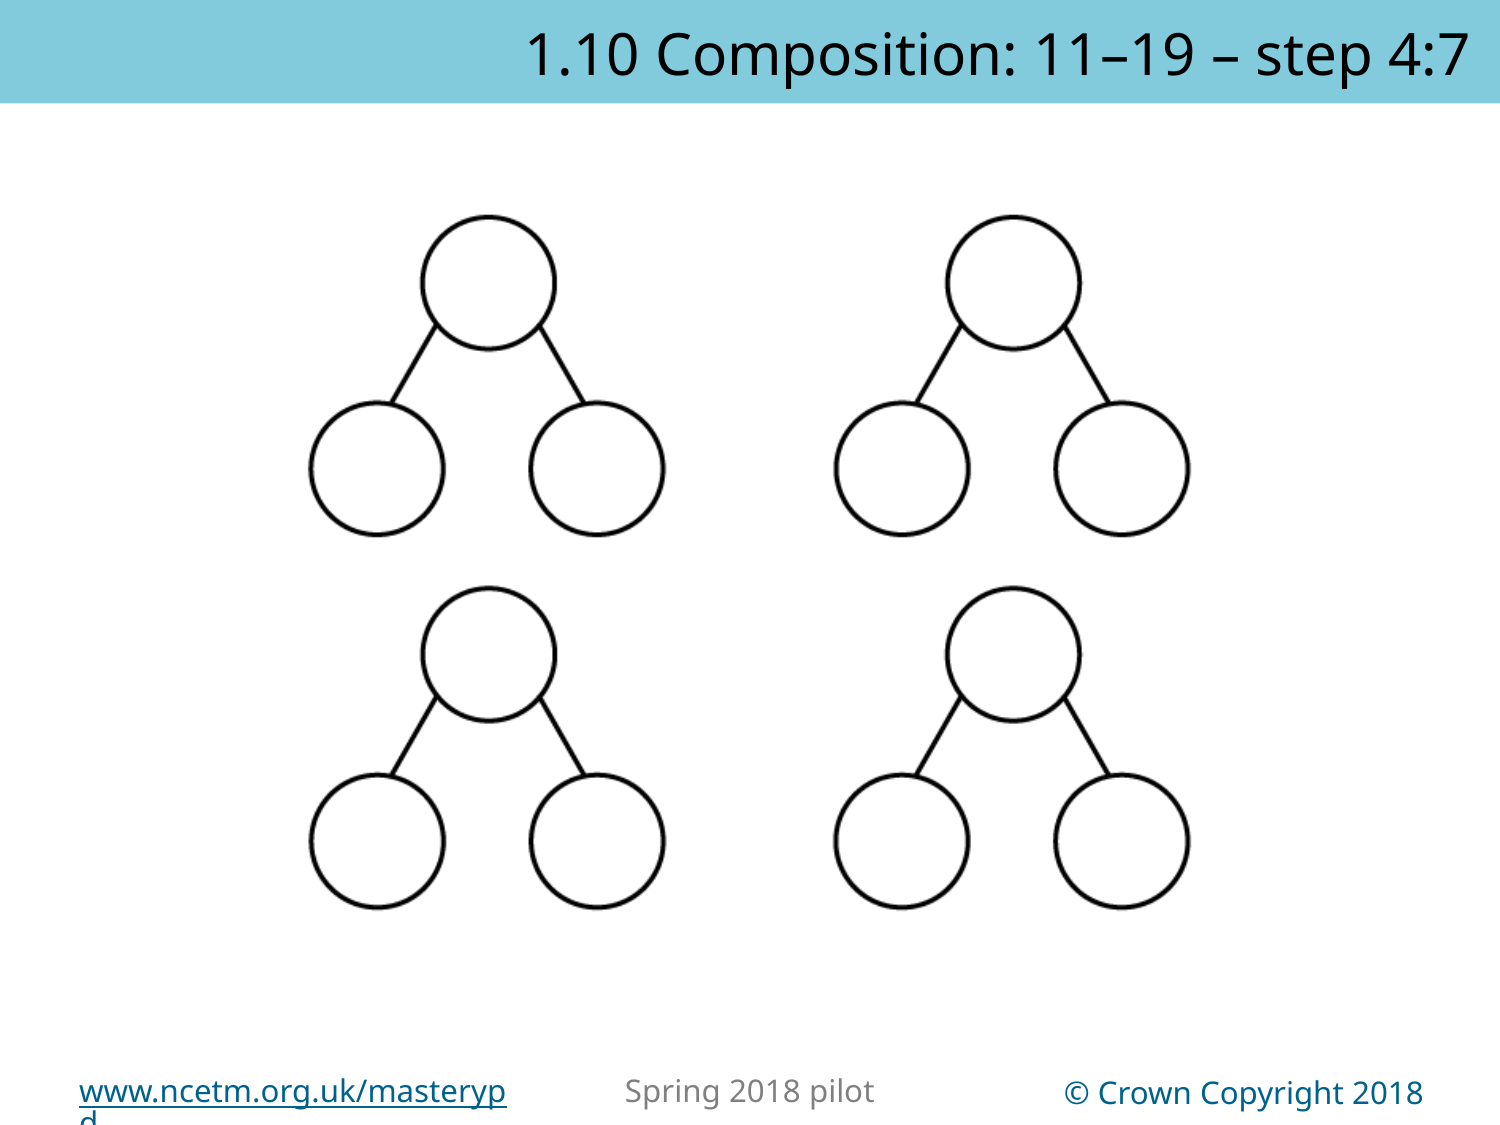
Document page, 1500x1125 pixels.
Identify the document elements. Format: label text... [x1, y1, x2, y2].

picture [767, 192, 1223, 540]
picture [802, 562, 1223, 953]
picture [96, 192, 703, 540]
picture [277, 562, 727, 953]
list 1.10 Composition: 11–19 – step 4:7 [0, 0, 1500, 104]
